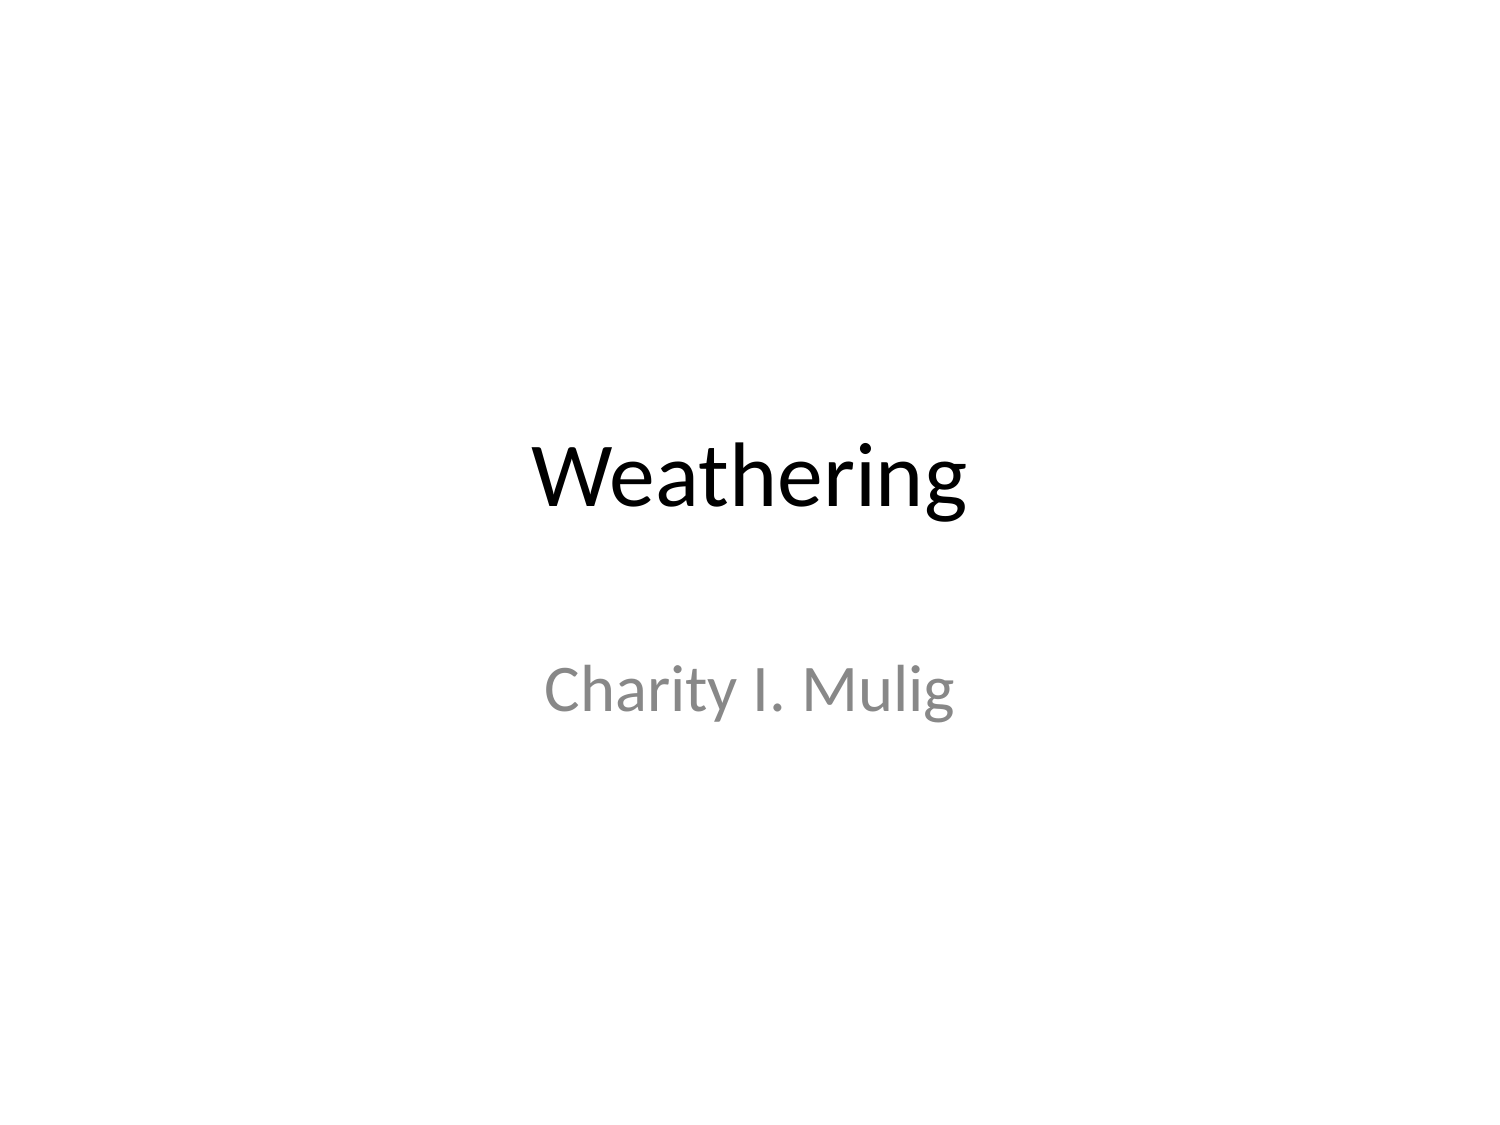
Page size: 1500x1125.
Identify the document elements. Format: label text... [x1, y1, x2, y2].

subtitle Charity I. Mulig [225, 637, 1275, 925]
title Weathering [112, 349, 1388, 591]
